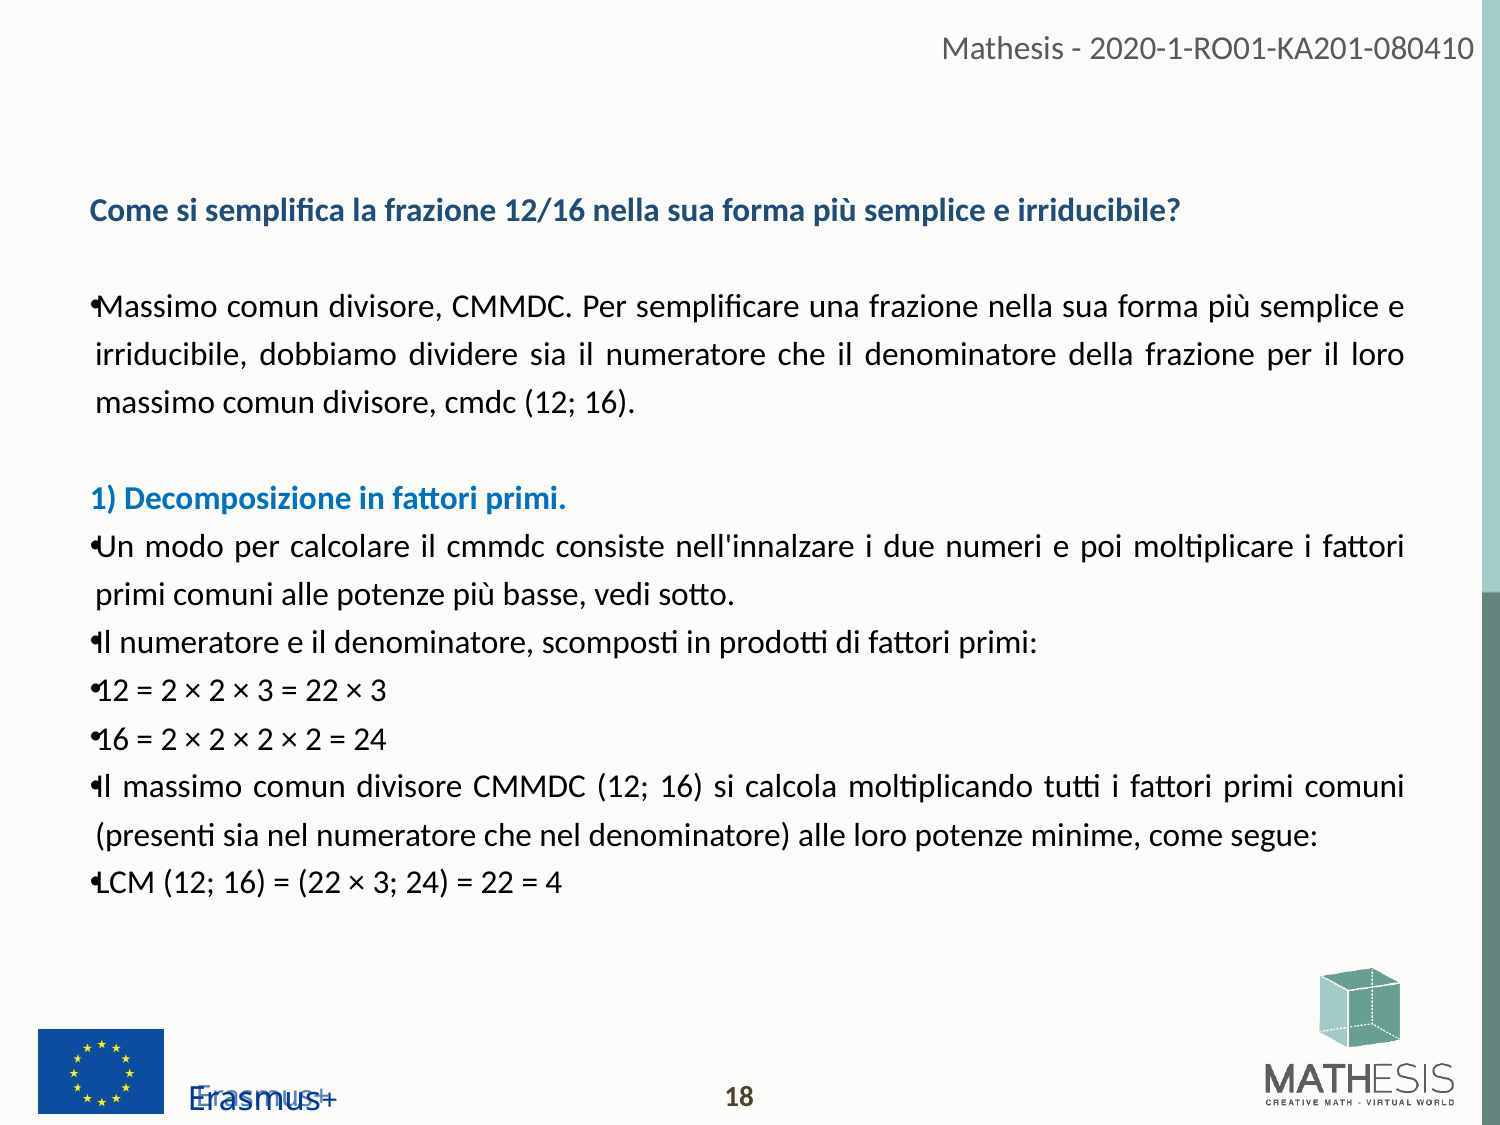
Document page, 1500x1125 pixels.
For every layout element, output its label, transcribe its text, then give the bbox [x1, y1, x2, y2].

list Come si semplifica la frazione 12/16 nella sua forma più semplice e irriducibile? Massimo comun divisore, CMMDC. Per semplificare una frazione nella sua forma più semplice e irriducibile, dobbiamo dividere sia il numeratore che il denominatore della frazione per il loro massimo comun divisore, cmdc (12; 16). 1) Decomposizione in fattori primi. Un modo per calcolare il cmmdc consiste nell'innalzare i due numeri e poi moltiplicare i fattori primi comuni alle potenze più basse, vedi sotto. Il numeratore e il denominatore, scomposti in prodotti di fattori primi: 12 = 2 × 2 × 3 = 22 × 3 16 = 2 × 2 × 2 × 2 = 24 Il massimo comun divisore CMMDC (12; 16) si calcola moltiplicando tutti i fattori primi comuni (presenti sia nel numeratore che nel denominatore) alle loro potenze minime, come segue: LCM (12; 16) = (22 × 3; 24) = 22 = 4 [75, 173, 1425, 916]
picture [38, 1029, 164, 1114]
